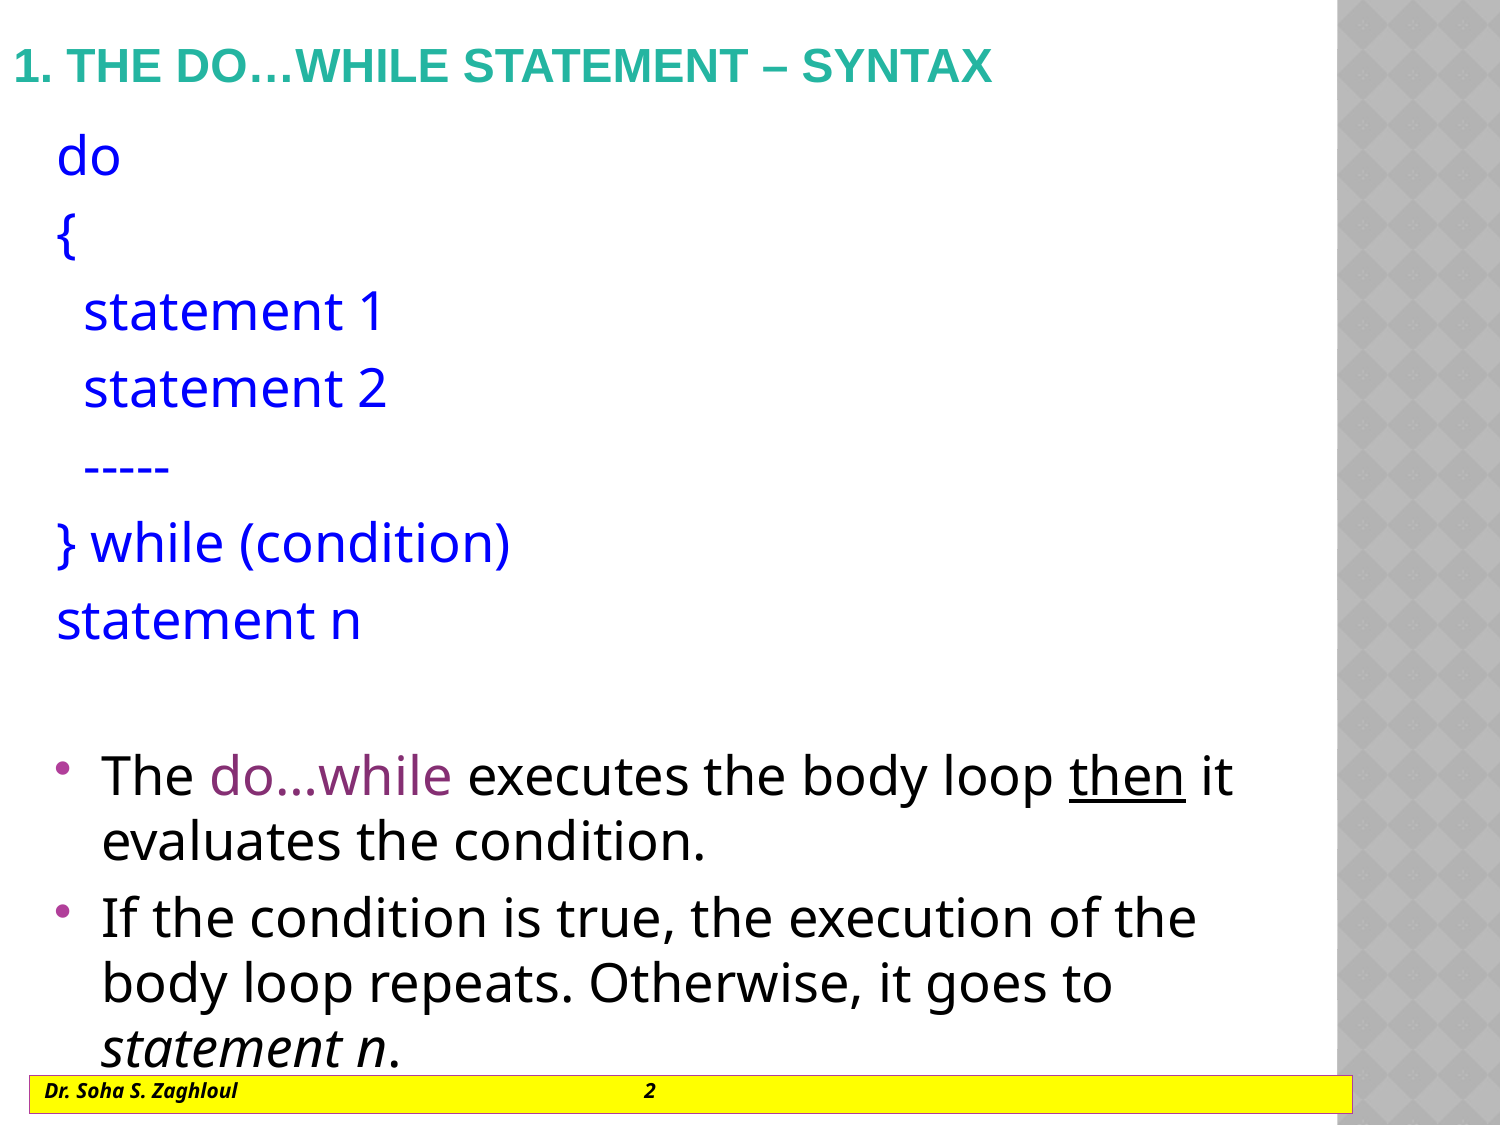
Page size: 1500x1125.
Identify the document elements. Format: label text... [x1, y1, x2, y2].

list do { statement 1 statement 2 ----- } while (condition) statement n The do…while executes the body loop then it evaluates the condition. If the condition is true, the execution of the body loop repeats. Otherwise, it goes to statement n. [41, 113, 1341, 1059]
title 1. The DO…WHILE STATEMENT – SYNTAX [5, 19, 1341, 93]
text_box Dr. Soha S. Zaghloul 2 [29, 1075, 1353, 1114]
